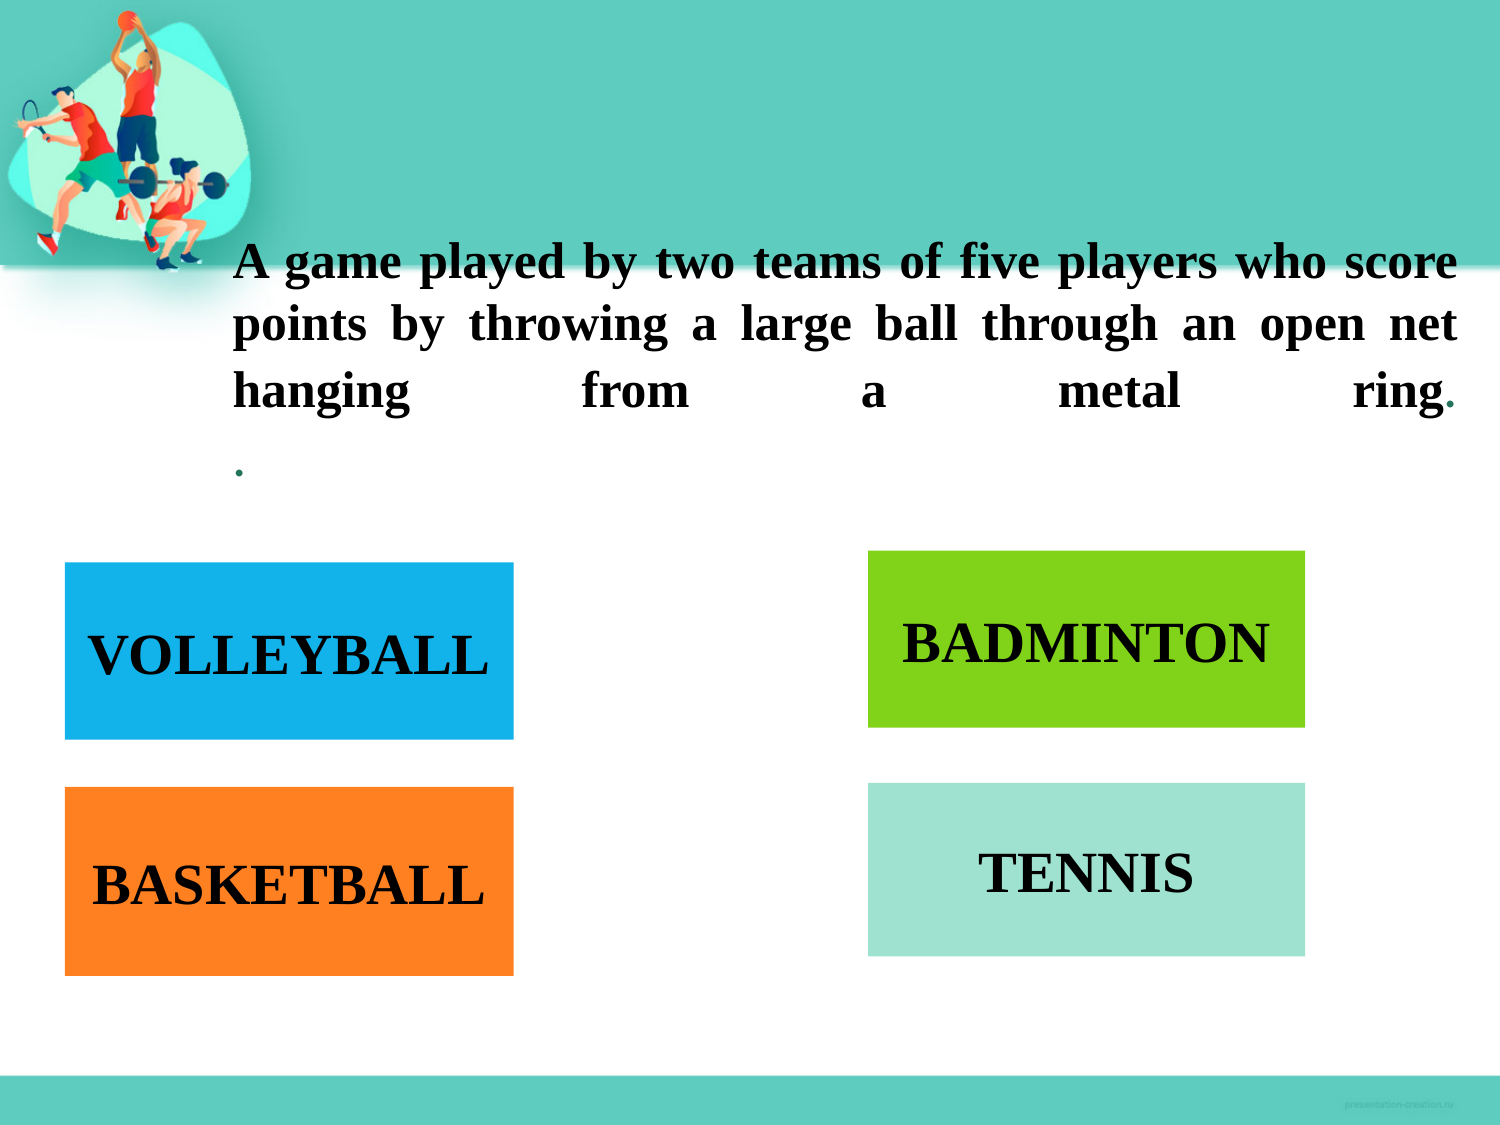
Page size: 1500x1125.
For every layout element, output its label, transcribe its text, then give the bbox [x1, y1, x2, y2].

text_box VOLLEYBALL [63, 560, 516, 742]
title A game played by two teams of five players who score points by throwing a large ball through an open net hanging from a metal ring. . [217, 218, 1474, 496]
text_box BADMINTON [866, 549, 1307, 730]
text_box TENNIS [866, 781, 1307, 958]
text_box BASKETBALL [63, 785, 516, 978]
picture [0, 0, 1500, 1125]
